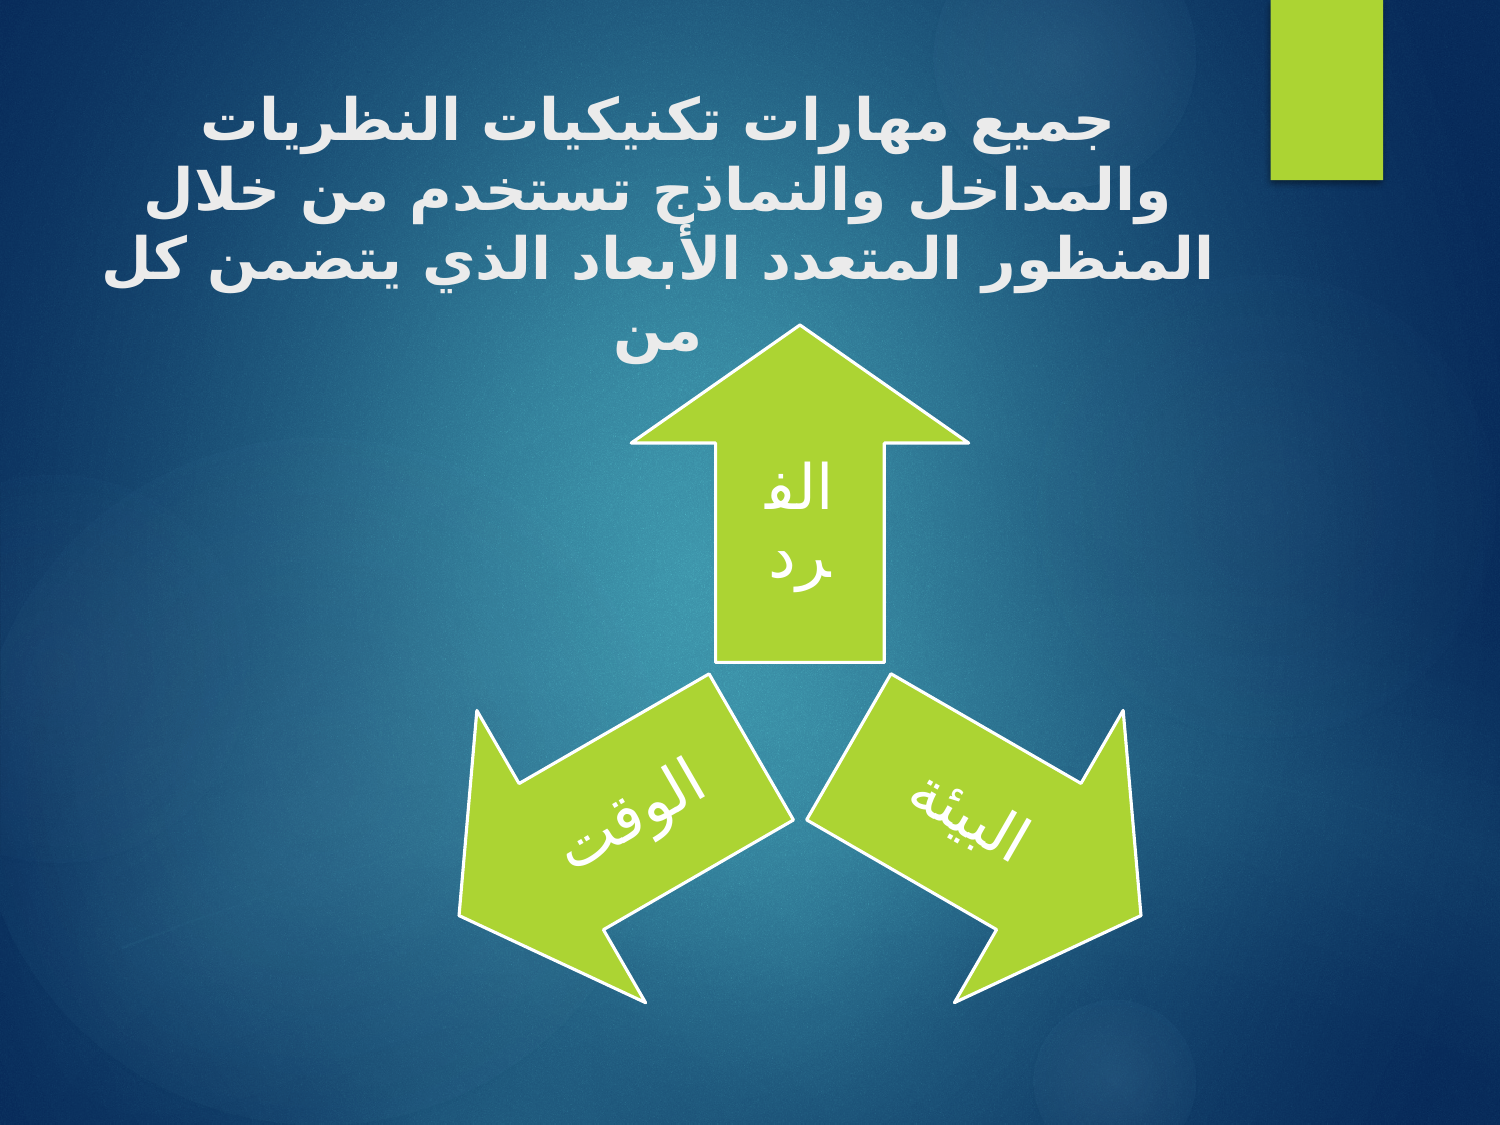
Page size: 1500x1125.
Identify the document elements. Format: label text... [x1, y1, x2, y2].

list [162, 324, 1438, 1001]
title جميع مهارات تكنيكيات النظريات والمداخل والنماذج تستخدم من خلال المنظور المتعدد الأبعاد الذي يتضمن كل من [79, 74, 1237, 304]
